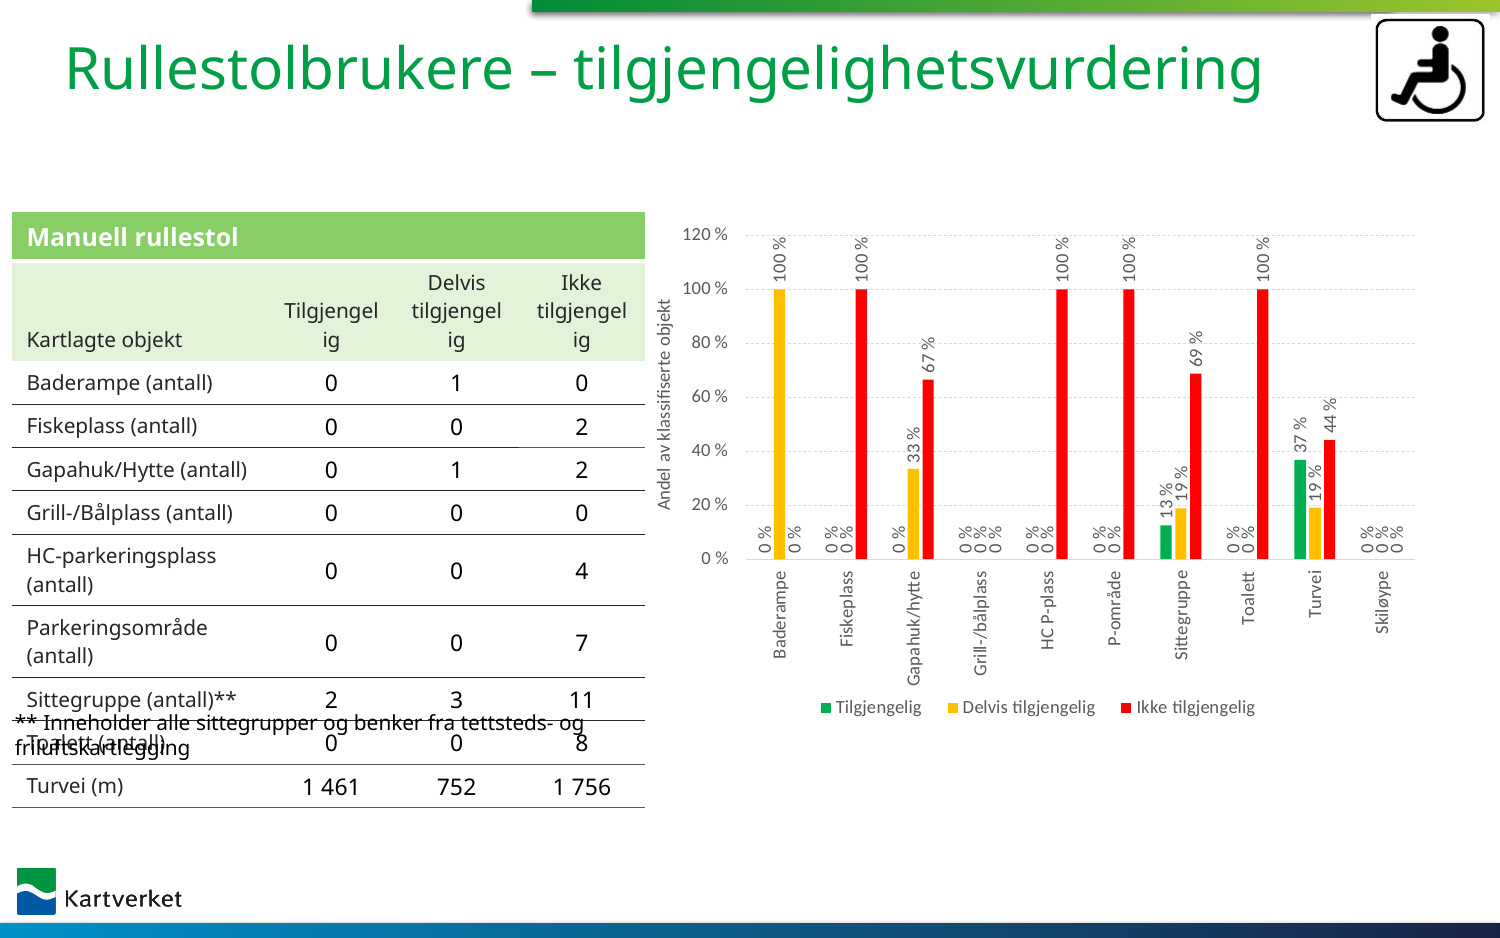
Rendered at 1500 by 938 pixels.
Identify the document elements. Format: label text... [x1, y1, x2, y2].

table_cell Baderampe (antall) [12, 361, 269, 404]
table_cell 1 [394, 361, 519, 404]
table_cell Gapahuk/Hytte (antall) [12, 448, 269, 490]
table_cell 0 [394, 405, 519, 447]
table_cell Sittegruppe (antall)** [12, 678, 269, 702]
table_cell 0 [394, 491, 519, 534]
table_cell 2 [269, 678, 394, 702]
table_cell 3 [394, 678, 519, 702]
table_cell 0 [269, 405, 394, 447]
table_cell 0 [269, 361, 394, 404]
picture [643, 218, 1426, 728]
table_cell Grill-/Bålplass (antall) [12, 491, 269, 534]
table_cell 0 [269, 606, 394, 677]
text_box ** Inneholder alle sittegrupper og benker fra tettsteds- og friluftskartlegging [0, 702, 745, 768]
table_cell 0 [394, 535, 519, 605]
table_cell 0 [269, 491, 394, 534]
table_cell 4 [519, 535, 638, 605]
table_cell Turvei (m) [12, 768, 269, 807]
table_cell 1 756 [519, 768, 645, 807]
table_cell Ikke tilgjengelig [519, 263, 638, 361]
table_cell 0 [269, 448, 394, 490]
picture [1371, 13, 1491, 127]
table_cell Kartlagte objekt [12, 263, 269, 361]
table_cell 11 [519, 678, 638, 702]
table_cell Delvis tilgjengelig [394, 263, 519, 361]
table_header Manuell rullestol [12, 212, 645, 259]
table_cell 2 [519, 448, 638, 490]
table_cell 0 [519, 361, 638, 404]
table_cell 2 [519, 405, 638, 447]
table_cell Fiskeplass (antall) [12, 405, 269, 447]
table_cell Tilgjengelig [269, 263, 394, 361]
table_cell 7 [519, 606, 638, 677]
table_cell 0 [394, 606, 519, 677]
table_cell Parkeringsområde (antall) [12, 606, 269, 677]
table_cell 0 [269, 535, 394, 605]
table_cell 752 [394, 768, 519, 807]
table_cell 1 461 [269, 768, 394, 807]
table_cell HC-parkeringsplass (antall) [12, 535, 269, 605]
table_cell 1 [394, 448, 519, 490]
text_box Rullestolbrukere – tilgjengelighetsvurdering [49, 12, 1372, 109]
table_cell 0 [519, 491, 638, 534]
